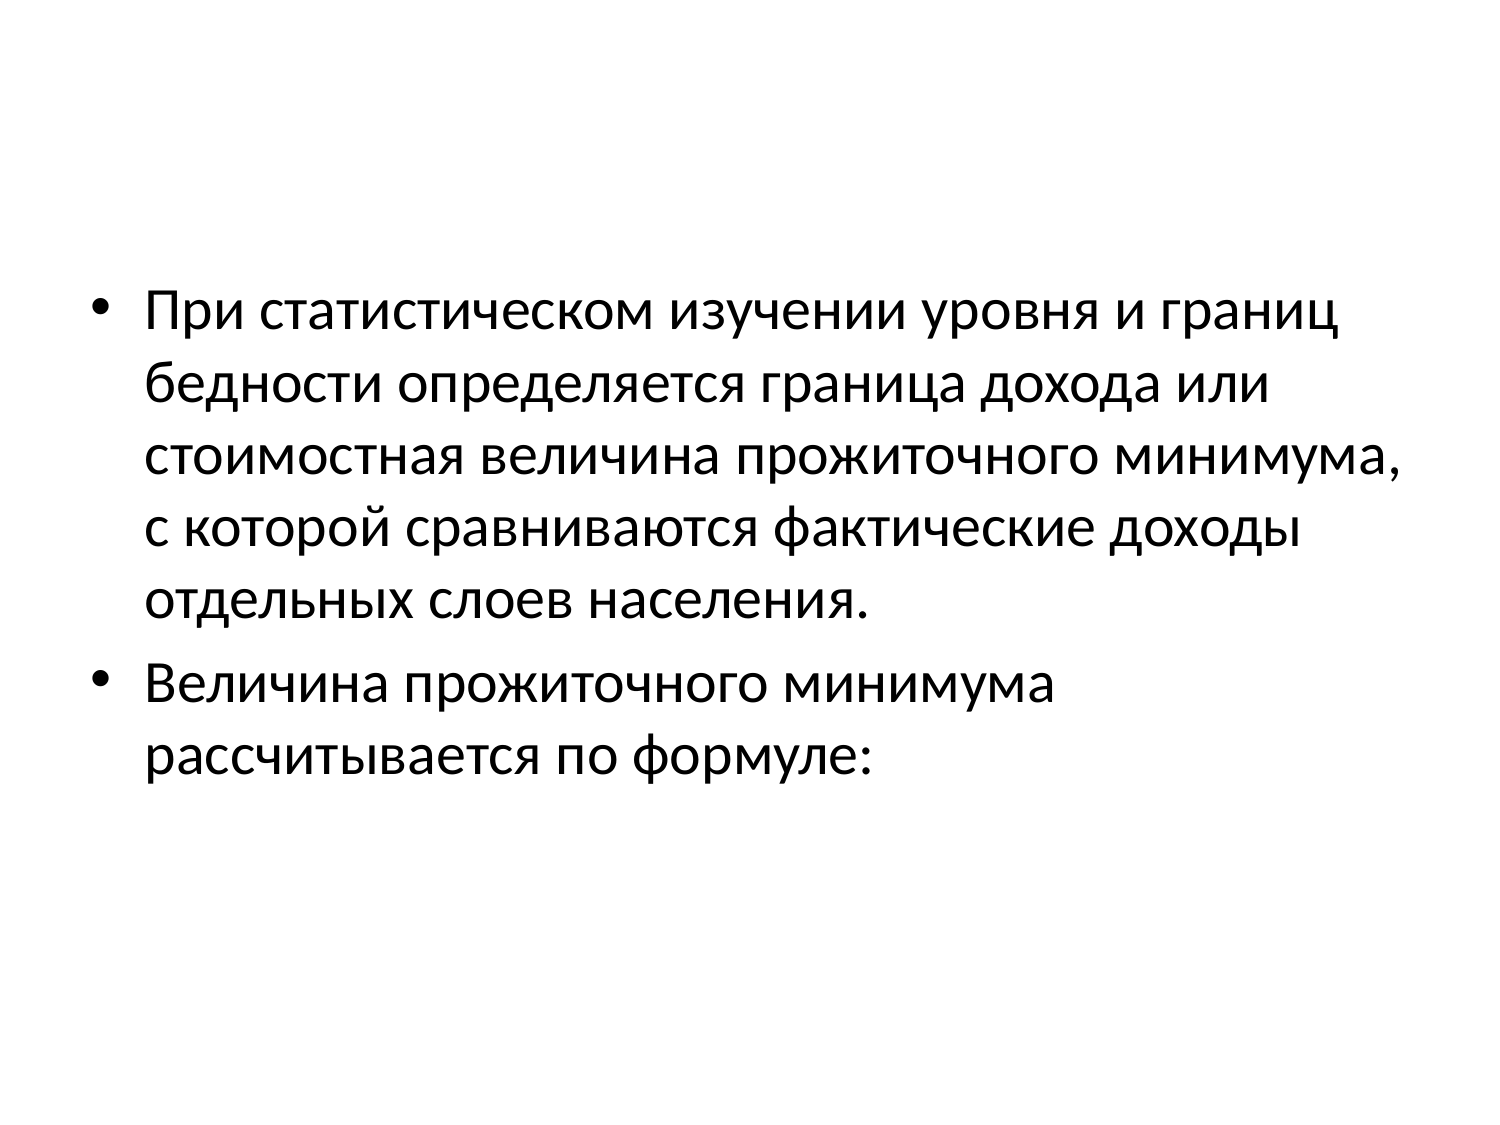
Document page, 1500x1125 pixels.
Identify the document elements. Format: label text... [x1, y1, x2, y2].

list При статистическом изучении уровня и границ бедности определяется граница дохода или стоимостная величина прожиточного минимума, с которой сравниваются фактические доходы отдельных слоев населения. Величина прожиточного минимума рассчитывается по формуле: [75, 262, 1425, 1005]
